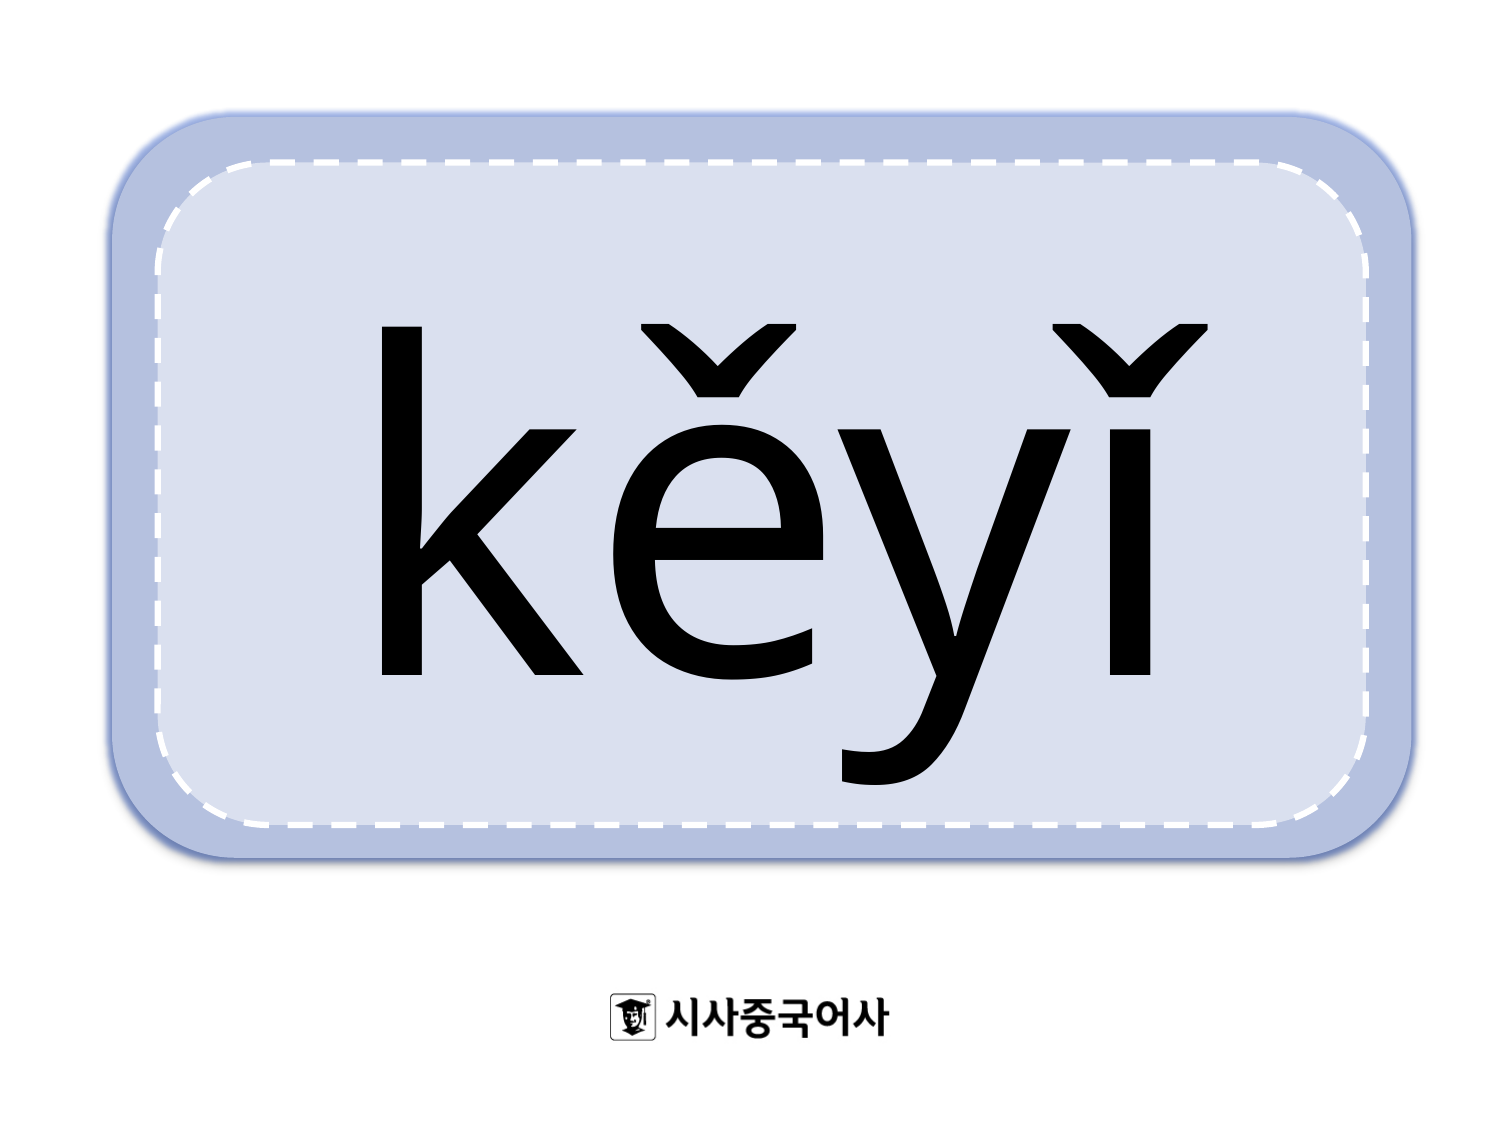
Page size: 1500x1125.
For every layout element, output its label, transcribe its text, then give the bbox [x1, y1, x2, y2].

picture [602, 987, 898, 1047]
text_box kěyǐ [162, 160, 1371, 824]
